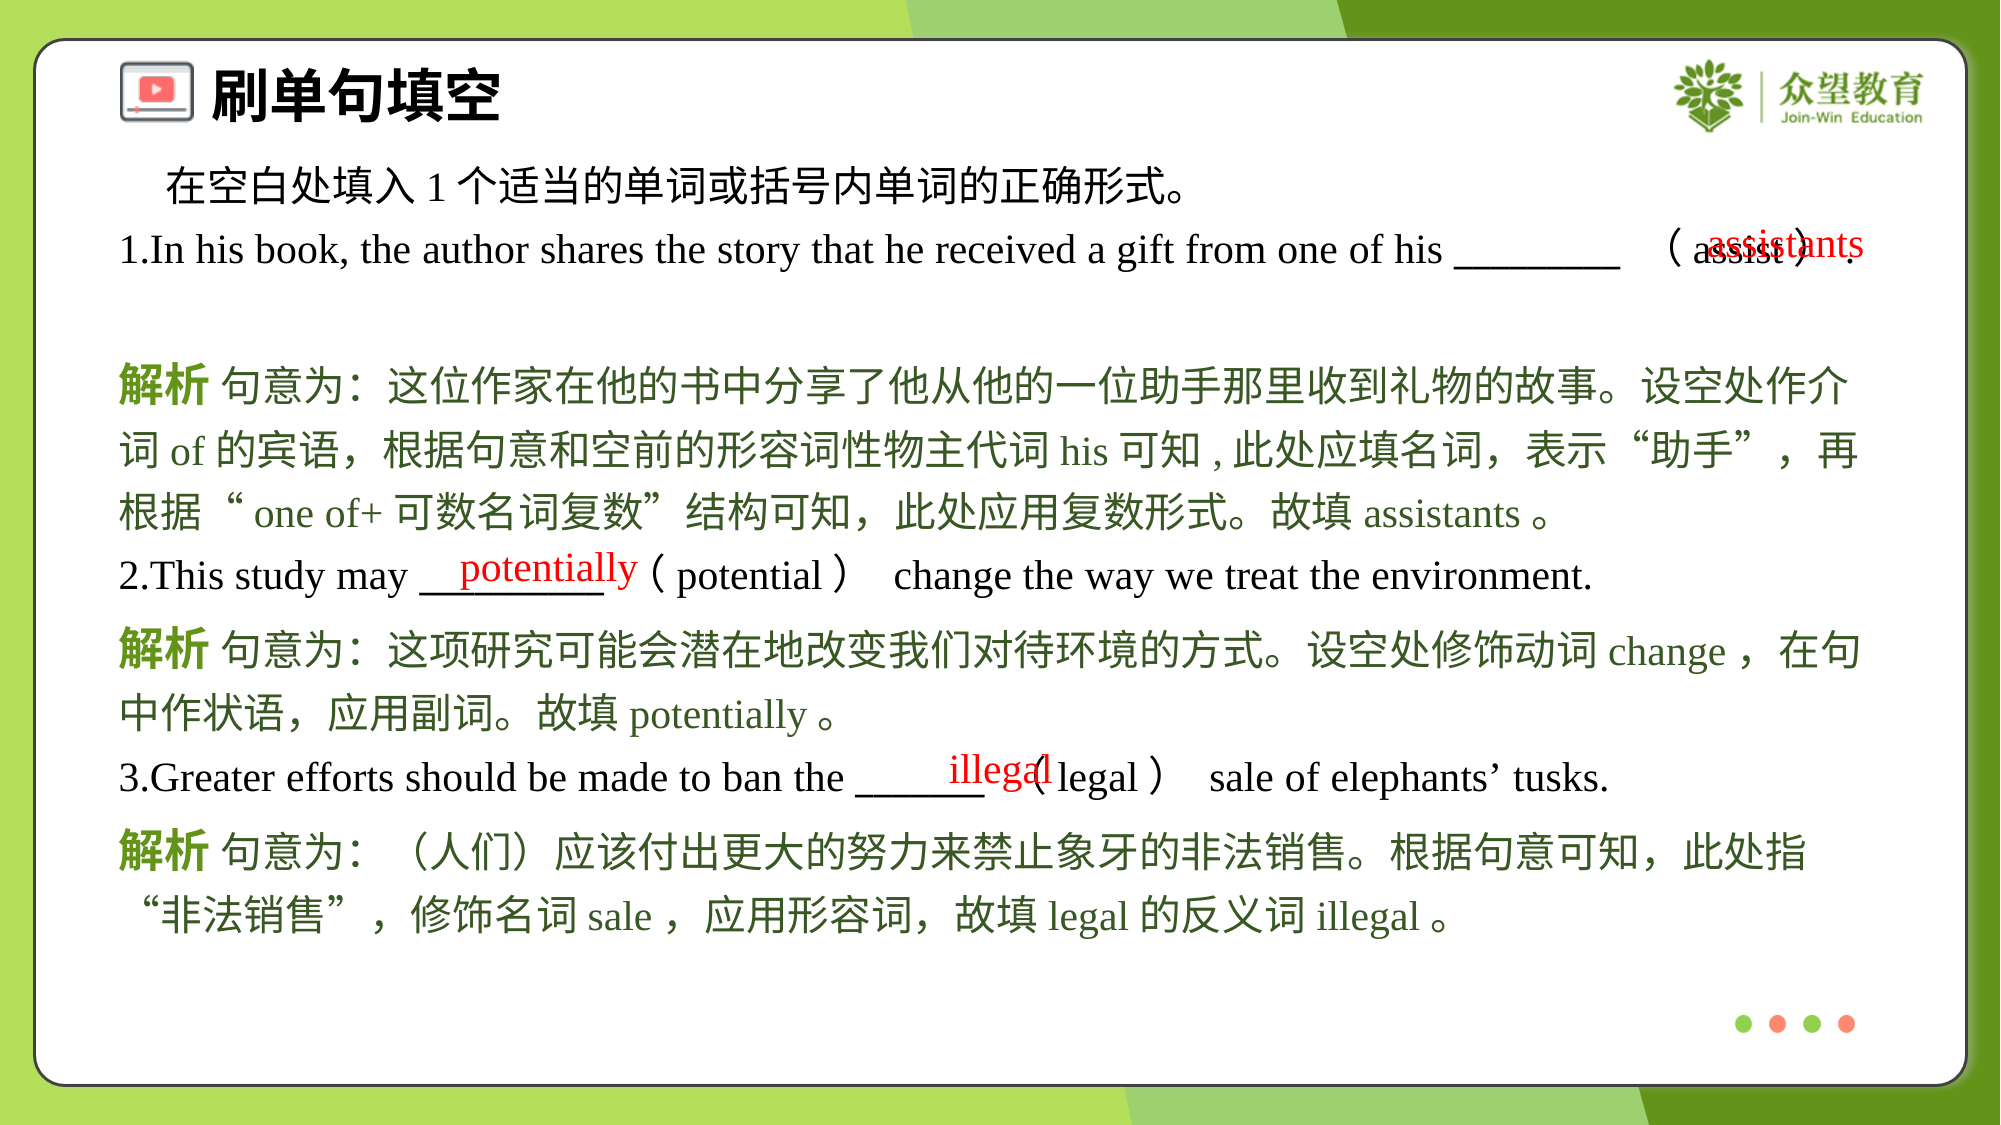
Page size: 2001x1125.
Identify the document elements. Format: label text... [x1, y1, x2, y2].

text_box assistants [1702, 203, 1869, 261]
picture [0, 0, 2000, 1125]
text_box illegal [944, 729, 1058, 788]
text_box 解析 句意为：这位作家在他的书中分享了他从他的一位助手那里收到礼物的故事。设空处作介词of的宾语，根据句意和空前的形容词性物主代词his可知,此处应填名词，表示“助手”，再根据“one of+可数名词复数”结构可知，此处应用复数形式。故填assistants。 [118, 342, 1883, 531]
text_box 在空白处填入1个适当的单词或括号内单词的正确形式。 1.In his book, the author shares the story that he received a gift from one of his _________ （assist）. [118, 146, 1883, 330]
text_box 解析 句意为：这项研究可能会潜在地改变我们对待环境的方式。设空处修饰动词change，在句中作状语，应用副词。故填potentially。 [118, 605, 1883, 732]
text_box potentially [455, 527, 643, 585]
text_box 2.This study may __________ （potential） change the way we treat the environment. [118, 535, 1883, 593]
text_box 3.Greater efforts should be made to ban the _______ （legal） sale of elephants’ tusks. [118, 737, 1883, 795]
text_box 解析 句意为：（人们）应该付出更大的努力来禁止象牙的非法销售。根据句意可知，此处指“非法销售”，修饰名词sale，应用形容词，故填legal的反义词illegal。 [118, 807, 1883, 934]
